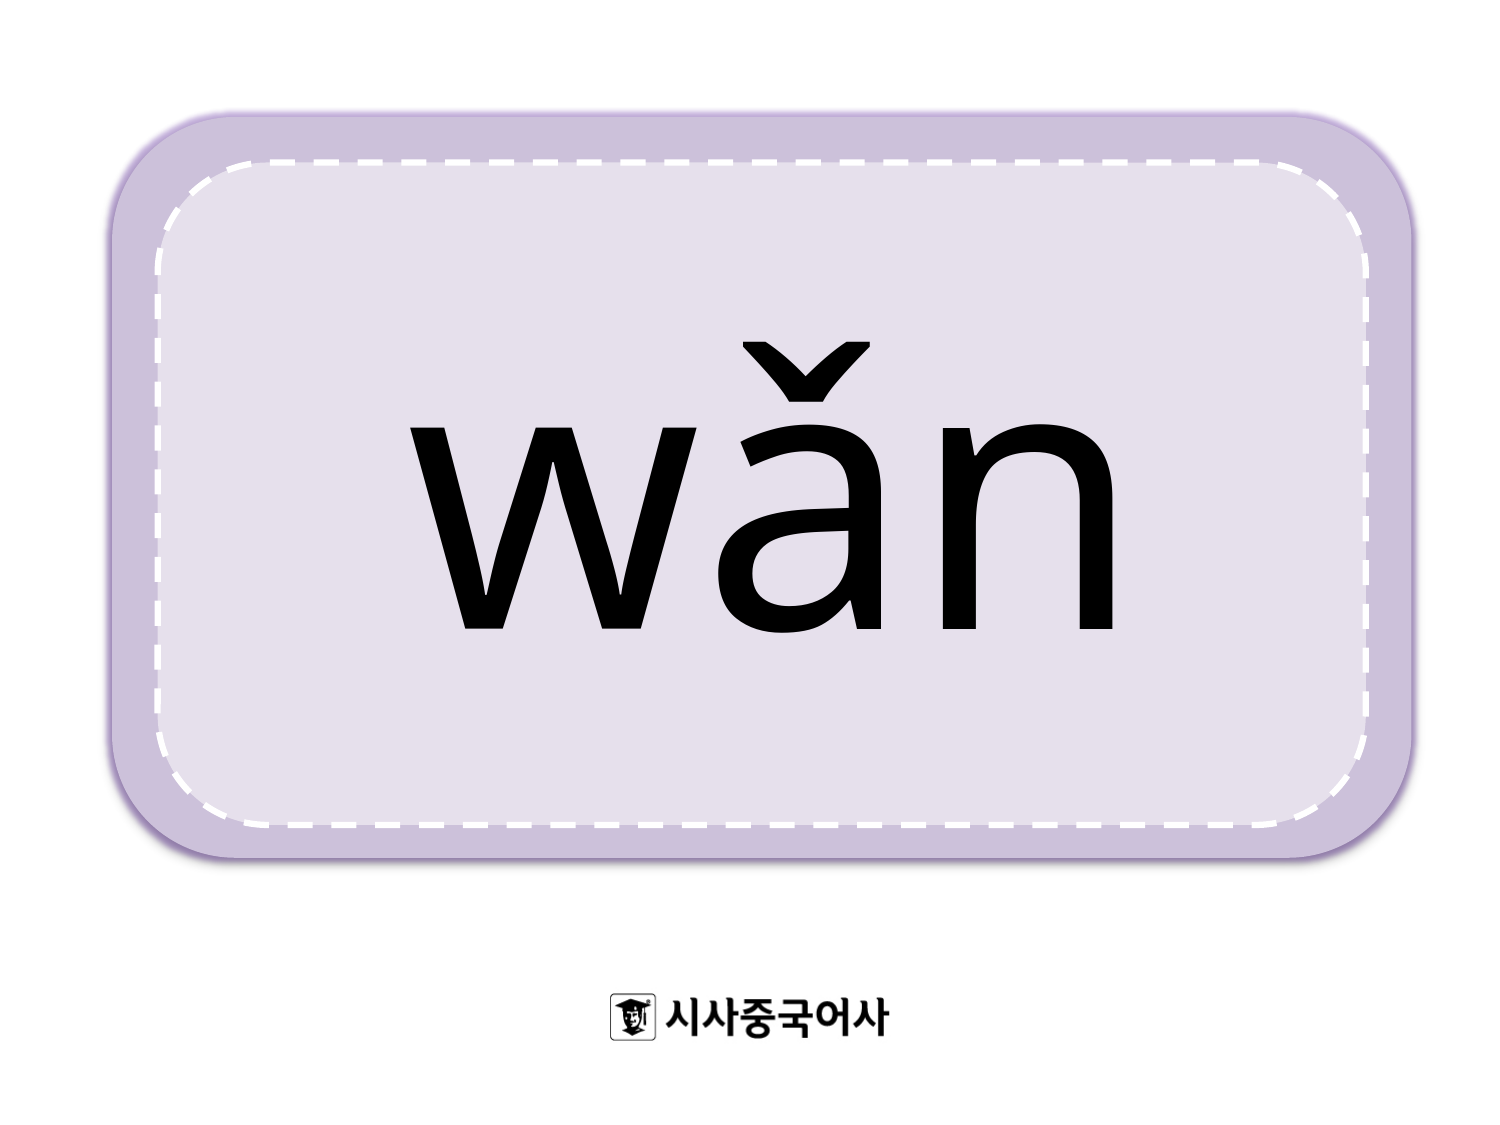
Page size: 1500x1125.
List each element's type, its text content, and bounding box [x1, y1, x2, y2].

text_box wǎn [171, 148, 1380, 811]
picture [602, 987, 898, 1047]
